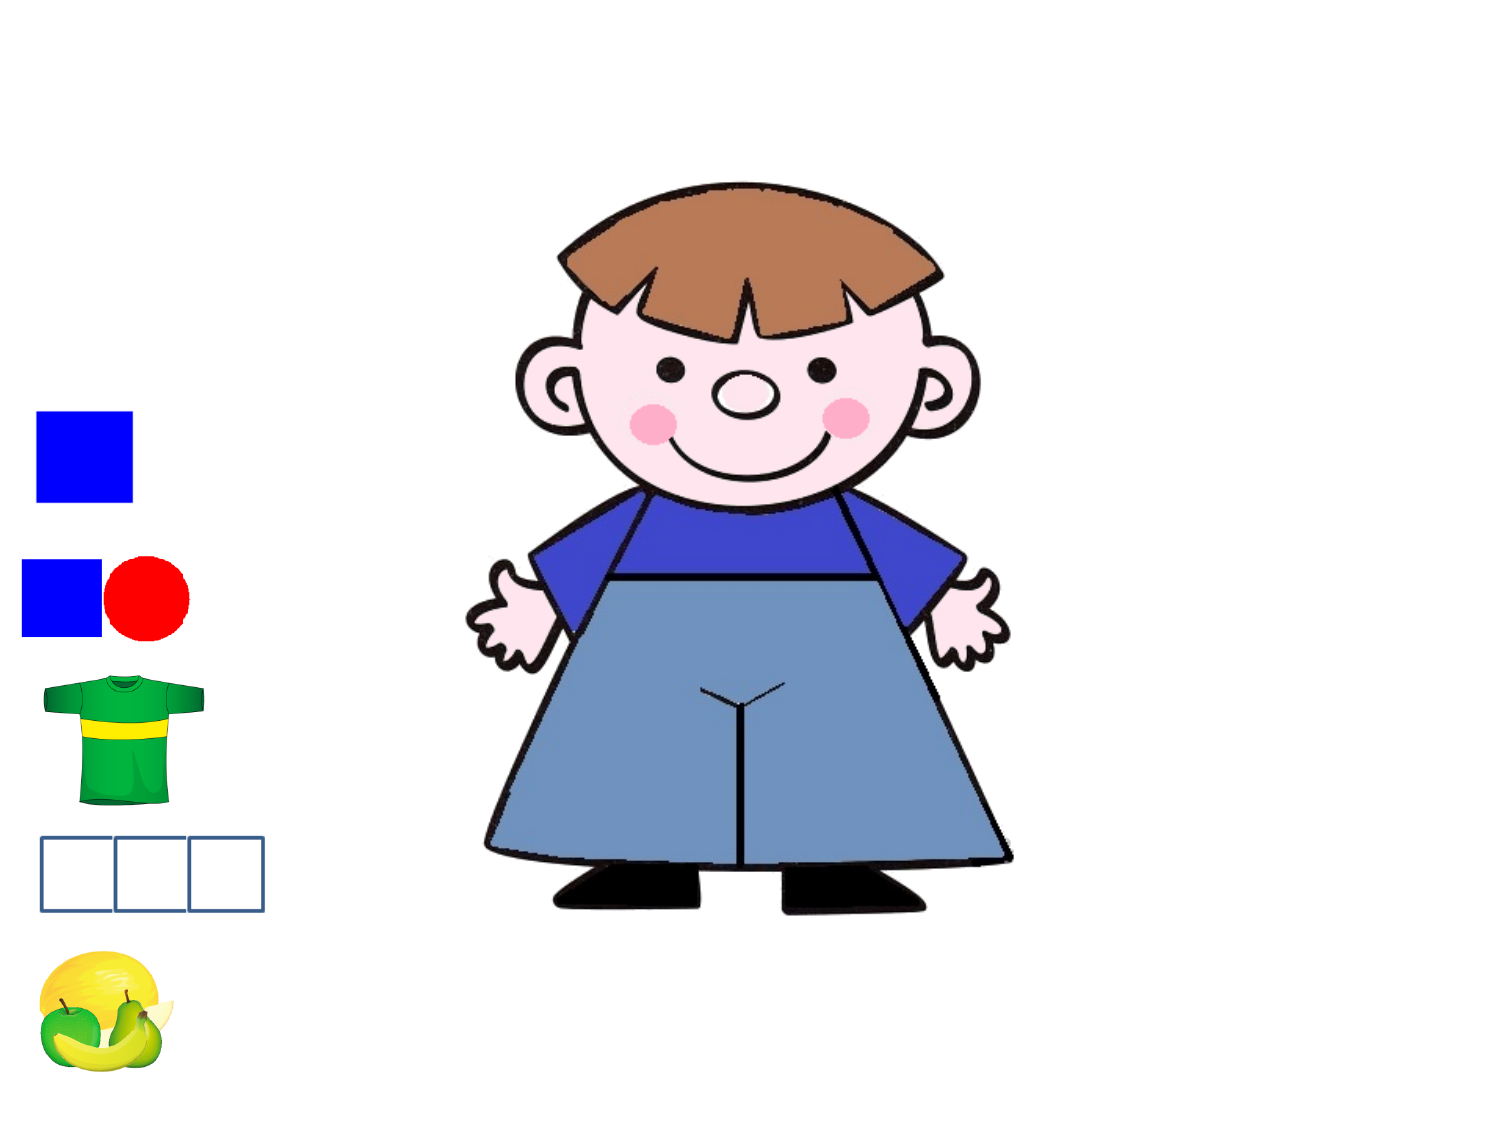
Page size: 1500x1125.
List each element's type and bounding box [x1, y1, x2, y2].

picture [0, 550, 198, 653]
picture [34, 409, 134, 504]
picture [34, 831, 270, 919]
picture [34, 948, 176, 1074]
picture [450, 177, 1050, 948]
picture [34, 667, 215, 816]
